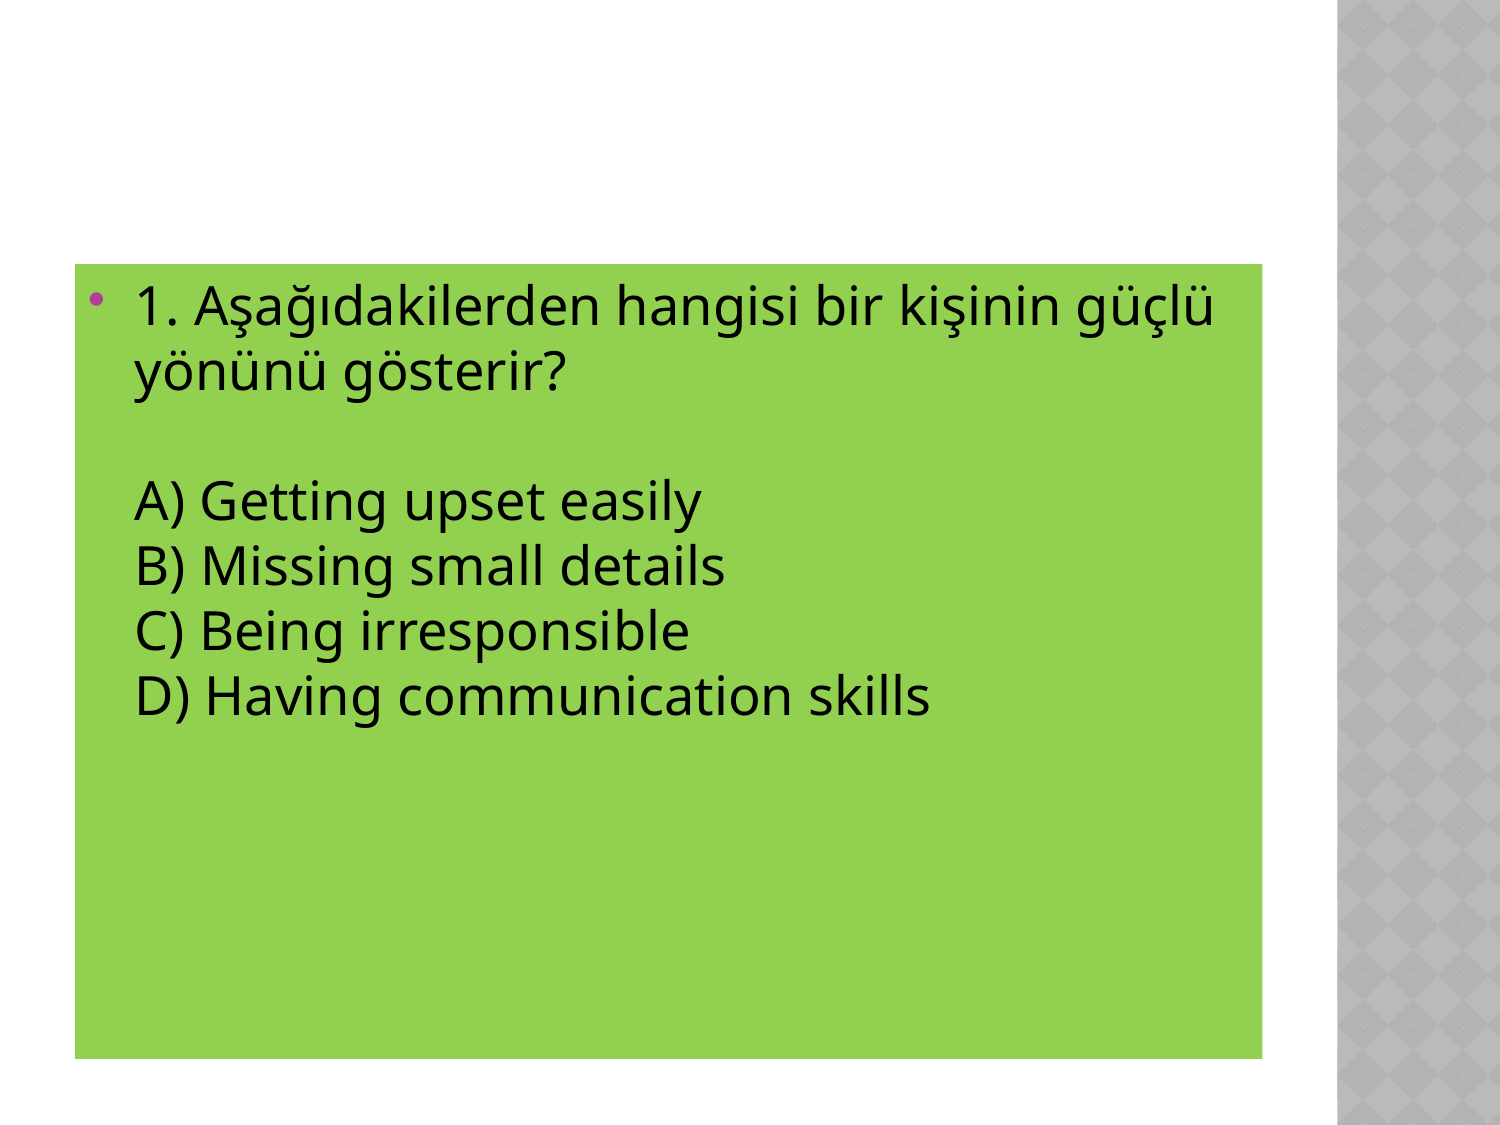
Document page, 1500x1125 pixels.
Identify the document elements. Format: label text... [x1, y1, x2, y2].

list 1. Aşağıdakilerden hangisi bir kişinin güçlü yönünü gösterir? A) Getting upset easily B) Missing small details C) Being irresponsible D) Having communication skills [75, 264, 1263, 1059]
